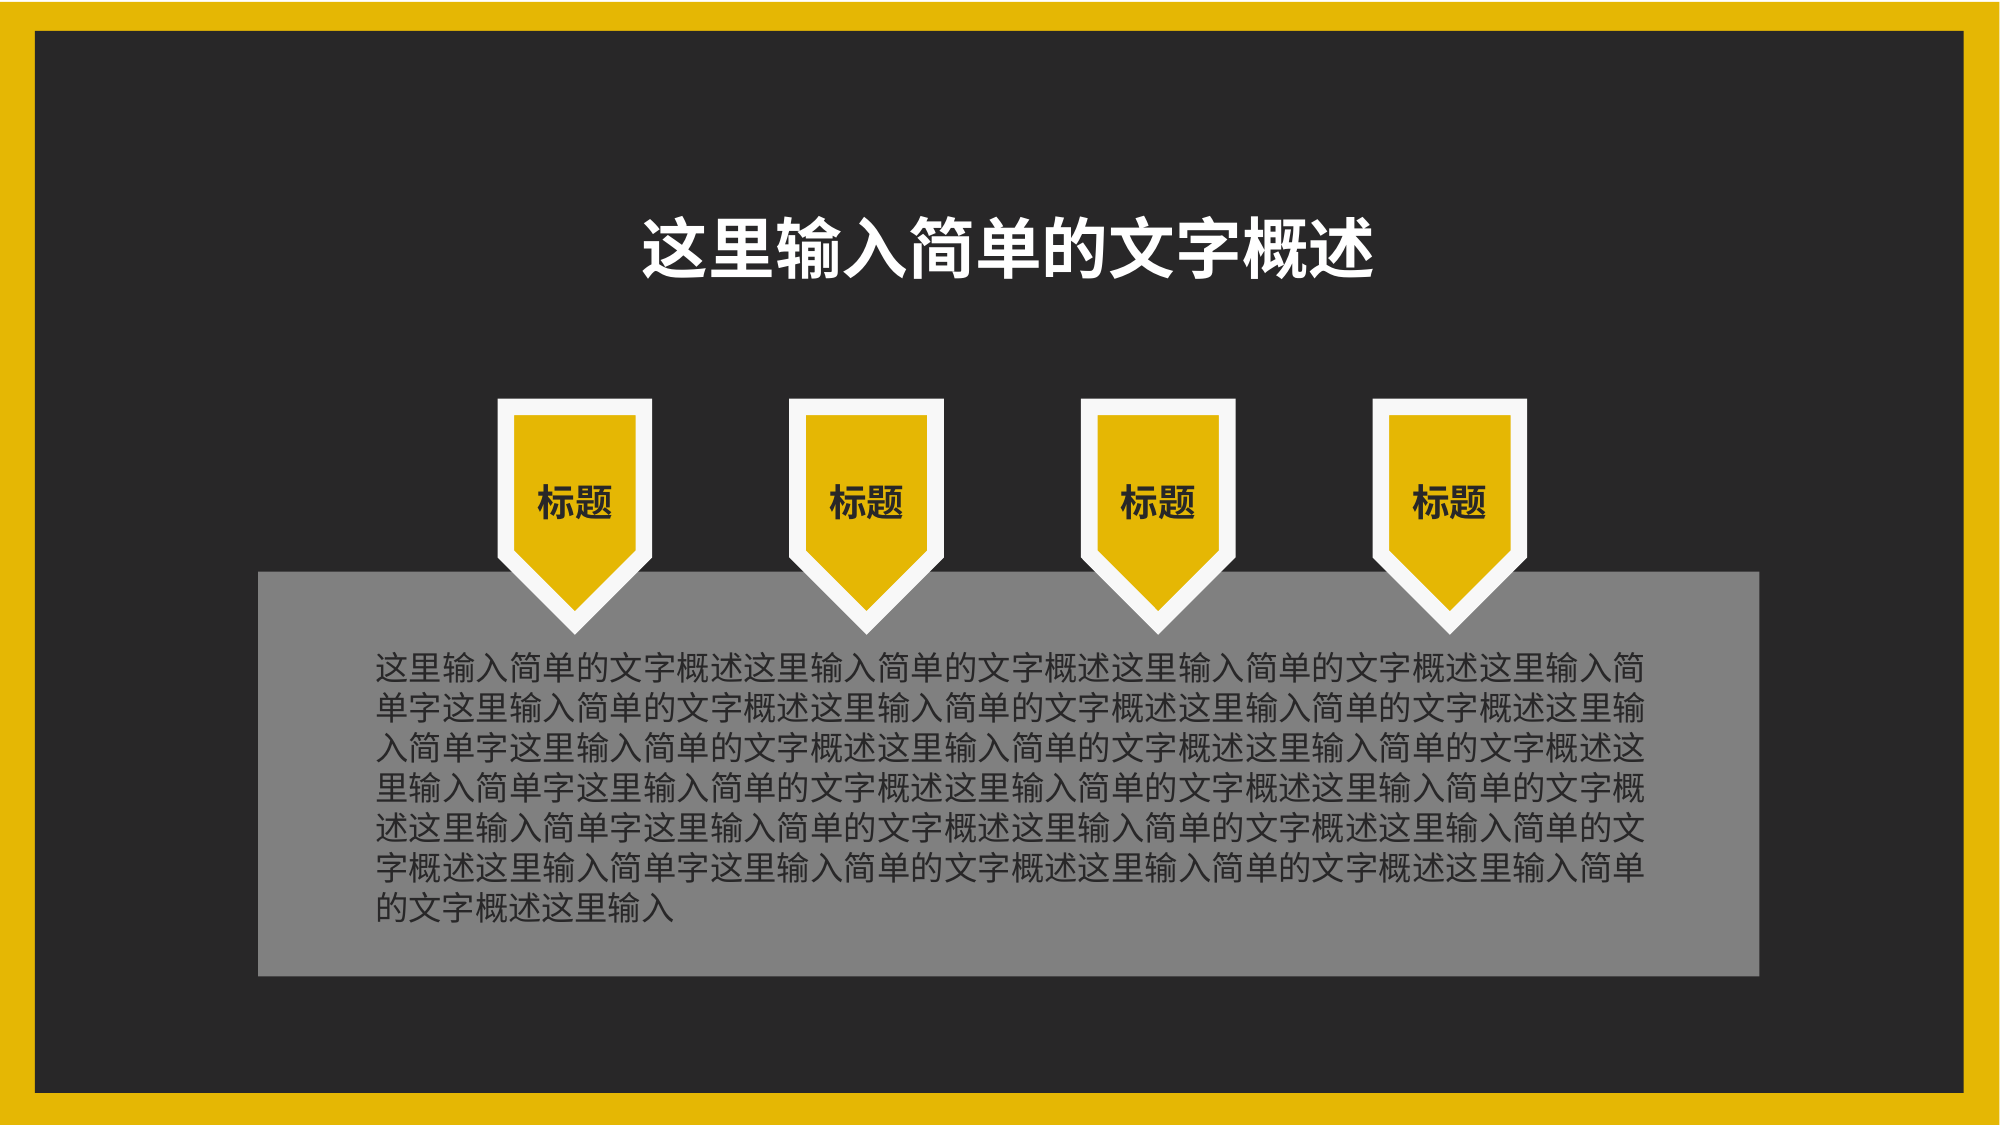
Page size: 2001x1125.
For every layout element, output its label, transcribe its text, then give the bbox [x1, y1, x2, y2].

text_box 标题 [796, 405, 937, 625]
text_box 这里输入简单的文字概述 [626, 199, 1391, 294]
text_box [257, 571, 1760, 977]
text_box 标题 [504, 405, 645, 625]
text_box 标题 [1379, 405, 1520, 625]
text_box 标题 [1088, 405, 1229, 625]
